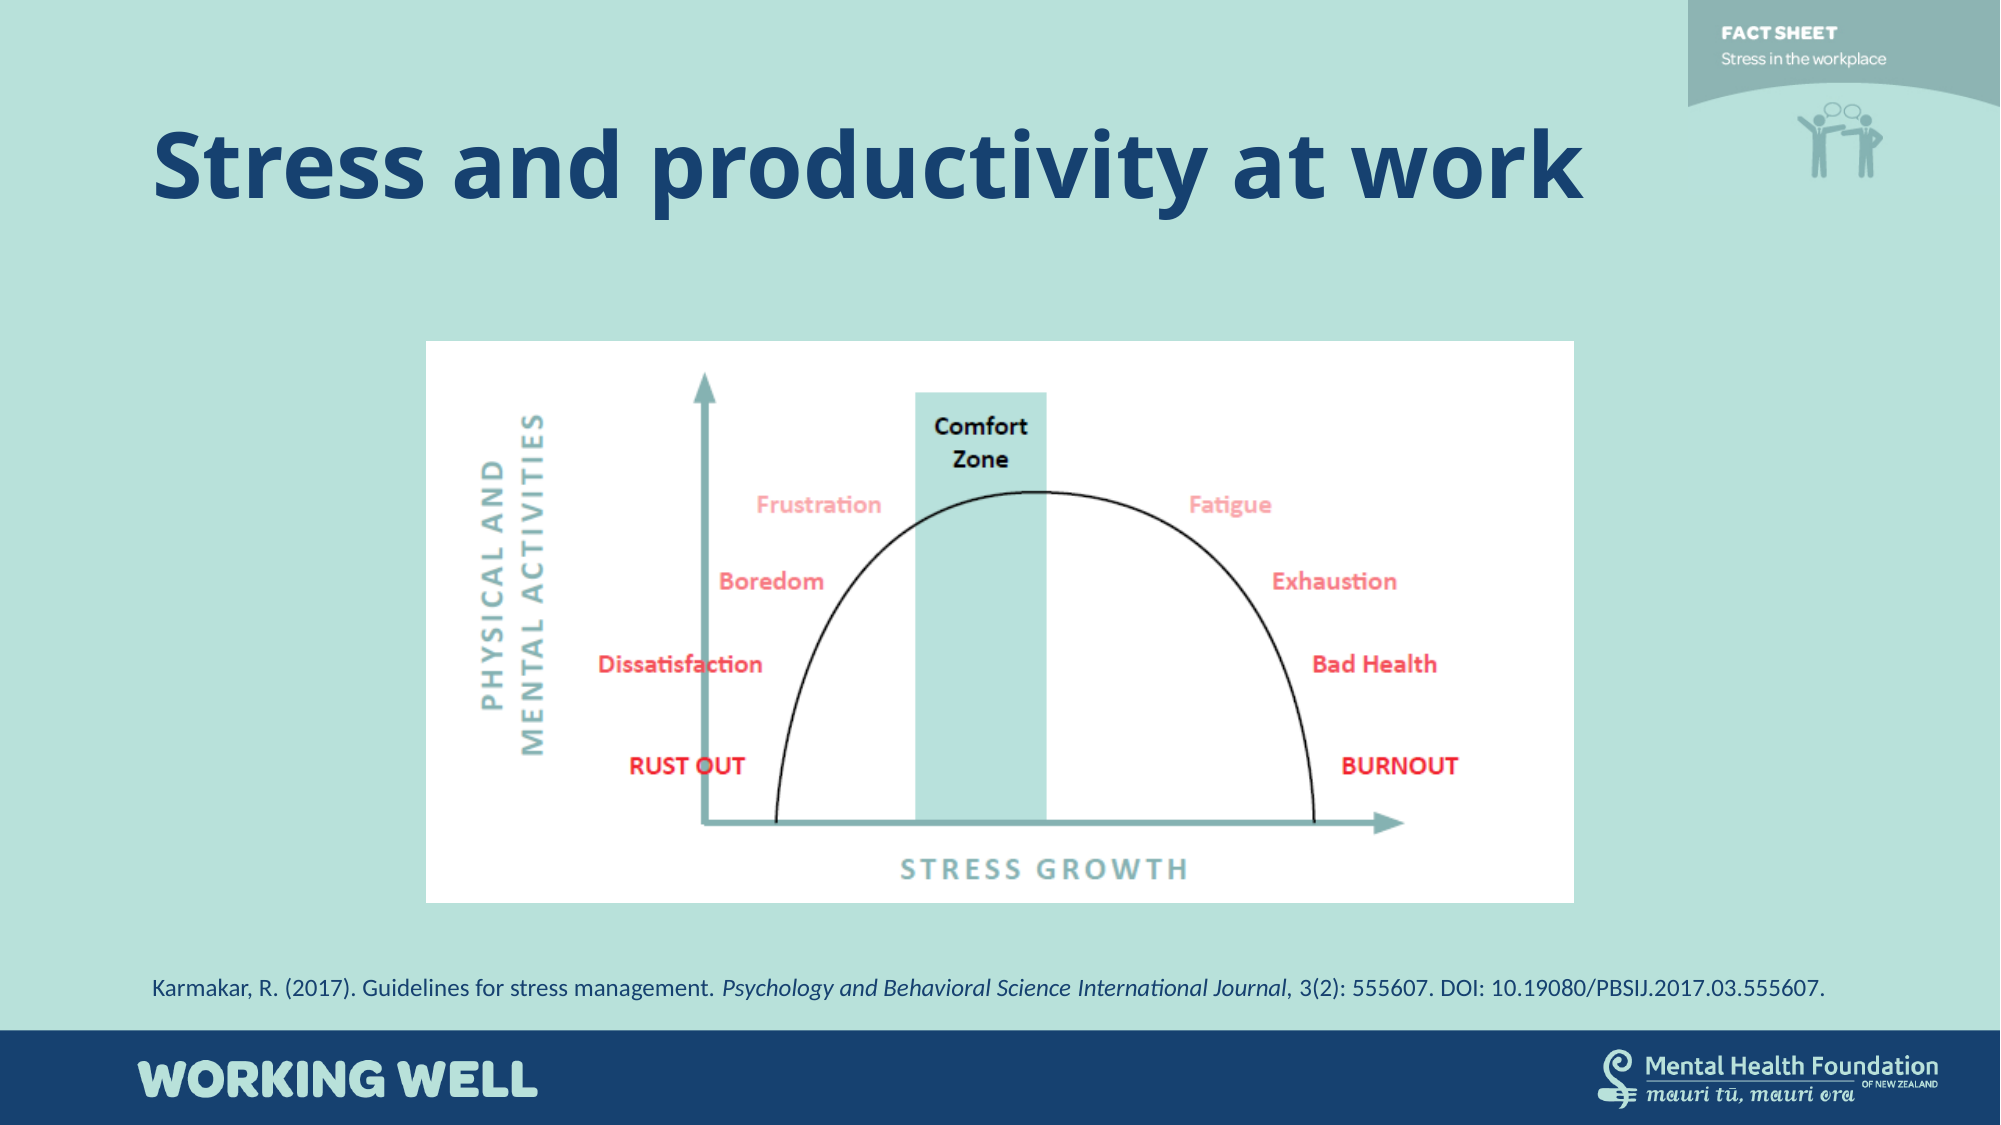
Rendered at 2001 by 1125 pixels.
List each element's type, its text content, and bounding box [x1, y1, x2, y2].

picture [1597, 1049, 1938, 1109]
picture [137, 1060, 538, 1098]
picture [1688, 0, 2000, 195]
title Stress and productivity at work [137, 59, 1863, 278]
list Karmakar, R. (2017). Guidelines for stress management. Psychology and Behavioral Science International Journal, 3(2): 555607. DOI: 10.19080/PBSIJ.2017.03.555607. [137, 967, 1863, 1051]
picture [426, 341, 1574, 903]
